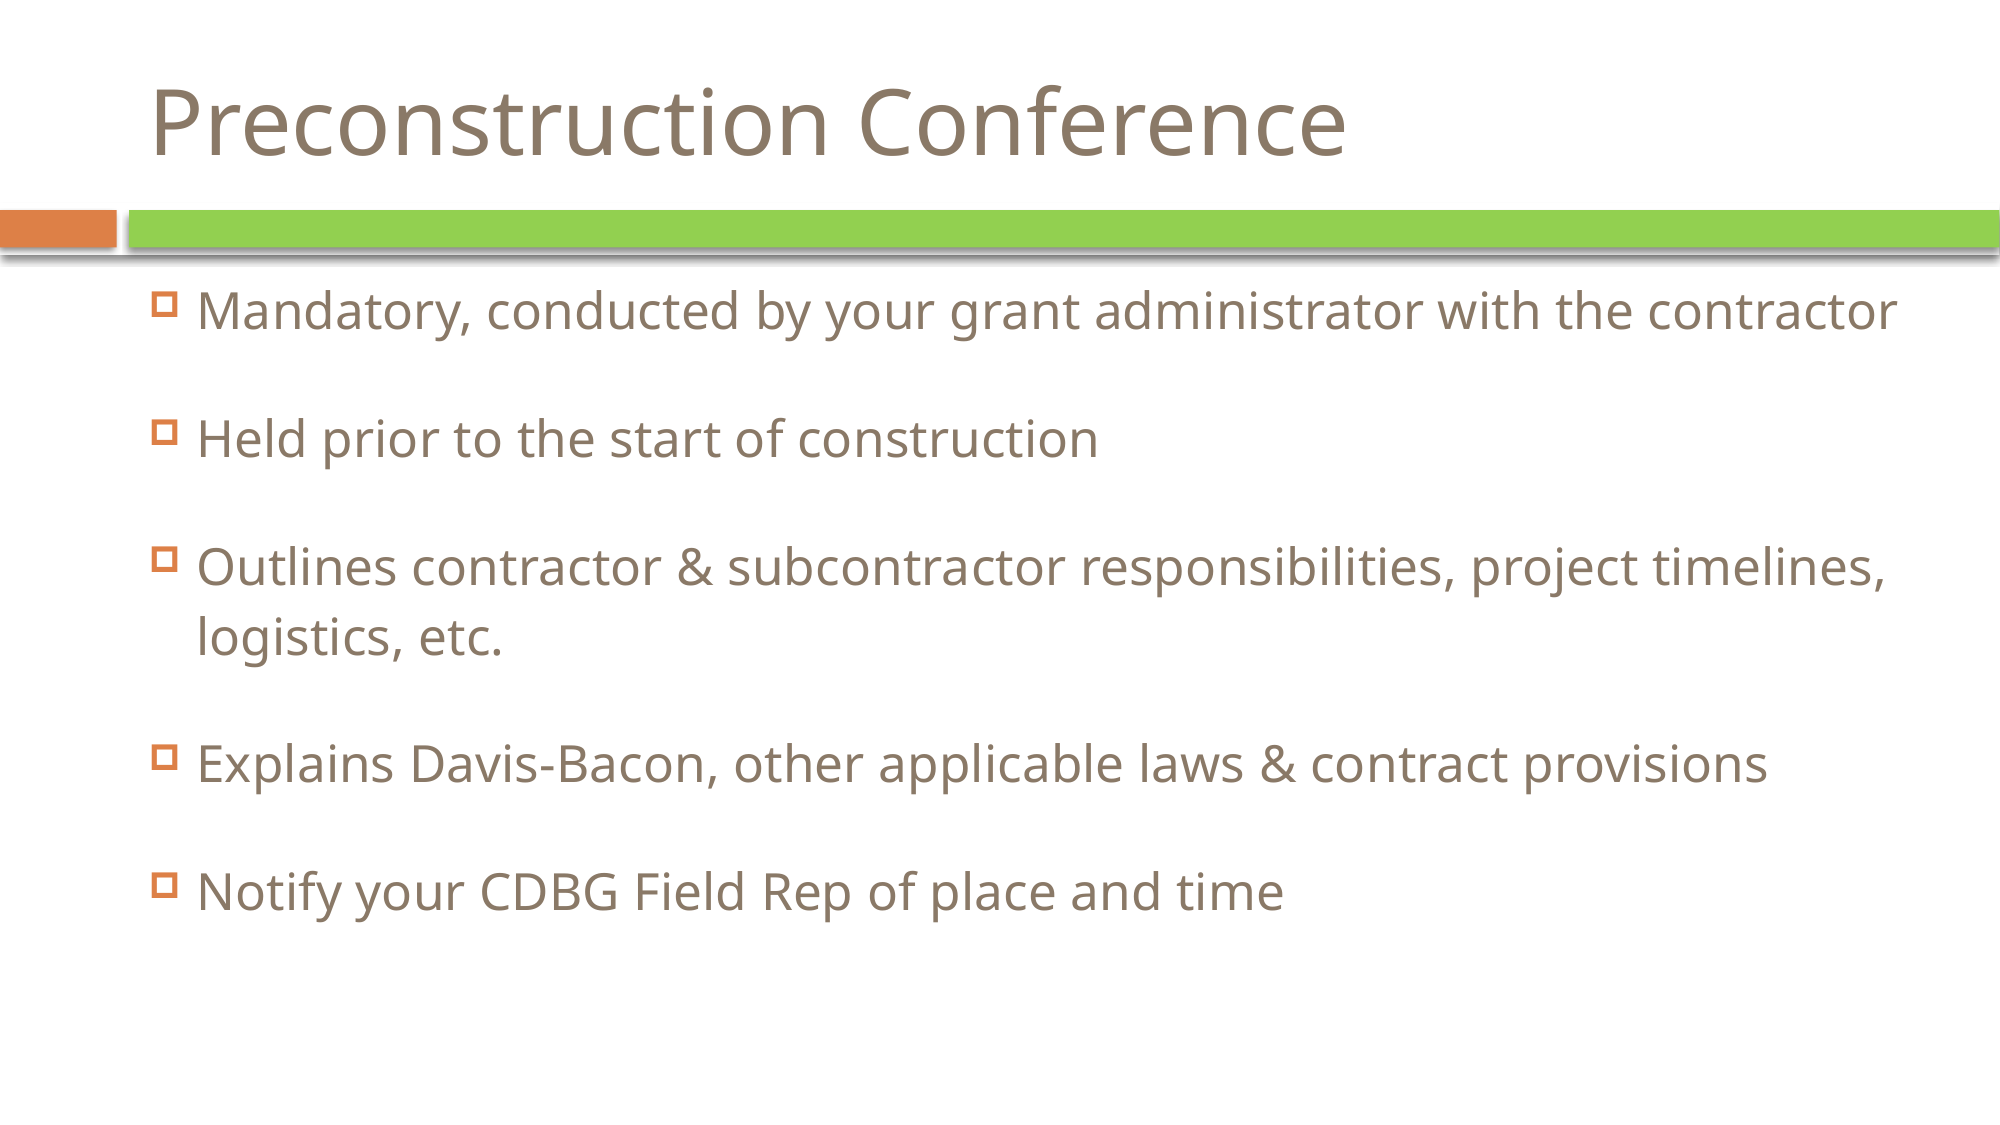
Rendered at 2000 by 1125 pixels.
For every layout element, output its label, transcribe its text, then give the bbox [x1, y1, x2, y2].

list Mandatory, conducted by your grant administrator with the contractor Held prior to the start of construction Outlines contractor & subcontractor responsibilities, project timelines, logistics, etc. Explains Davis-Bacon, other applicable laws & contract provisions Notify your CDBG Field Rep of place and time [133, 262, 1917, 1000]
title Preconstruction Conference [133, 37, 1917, 200]
